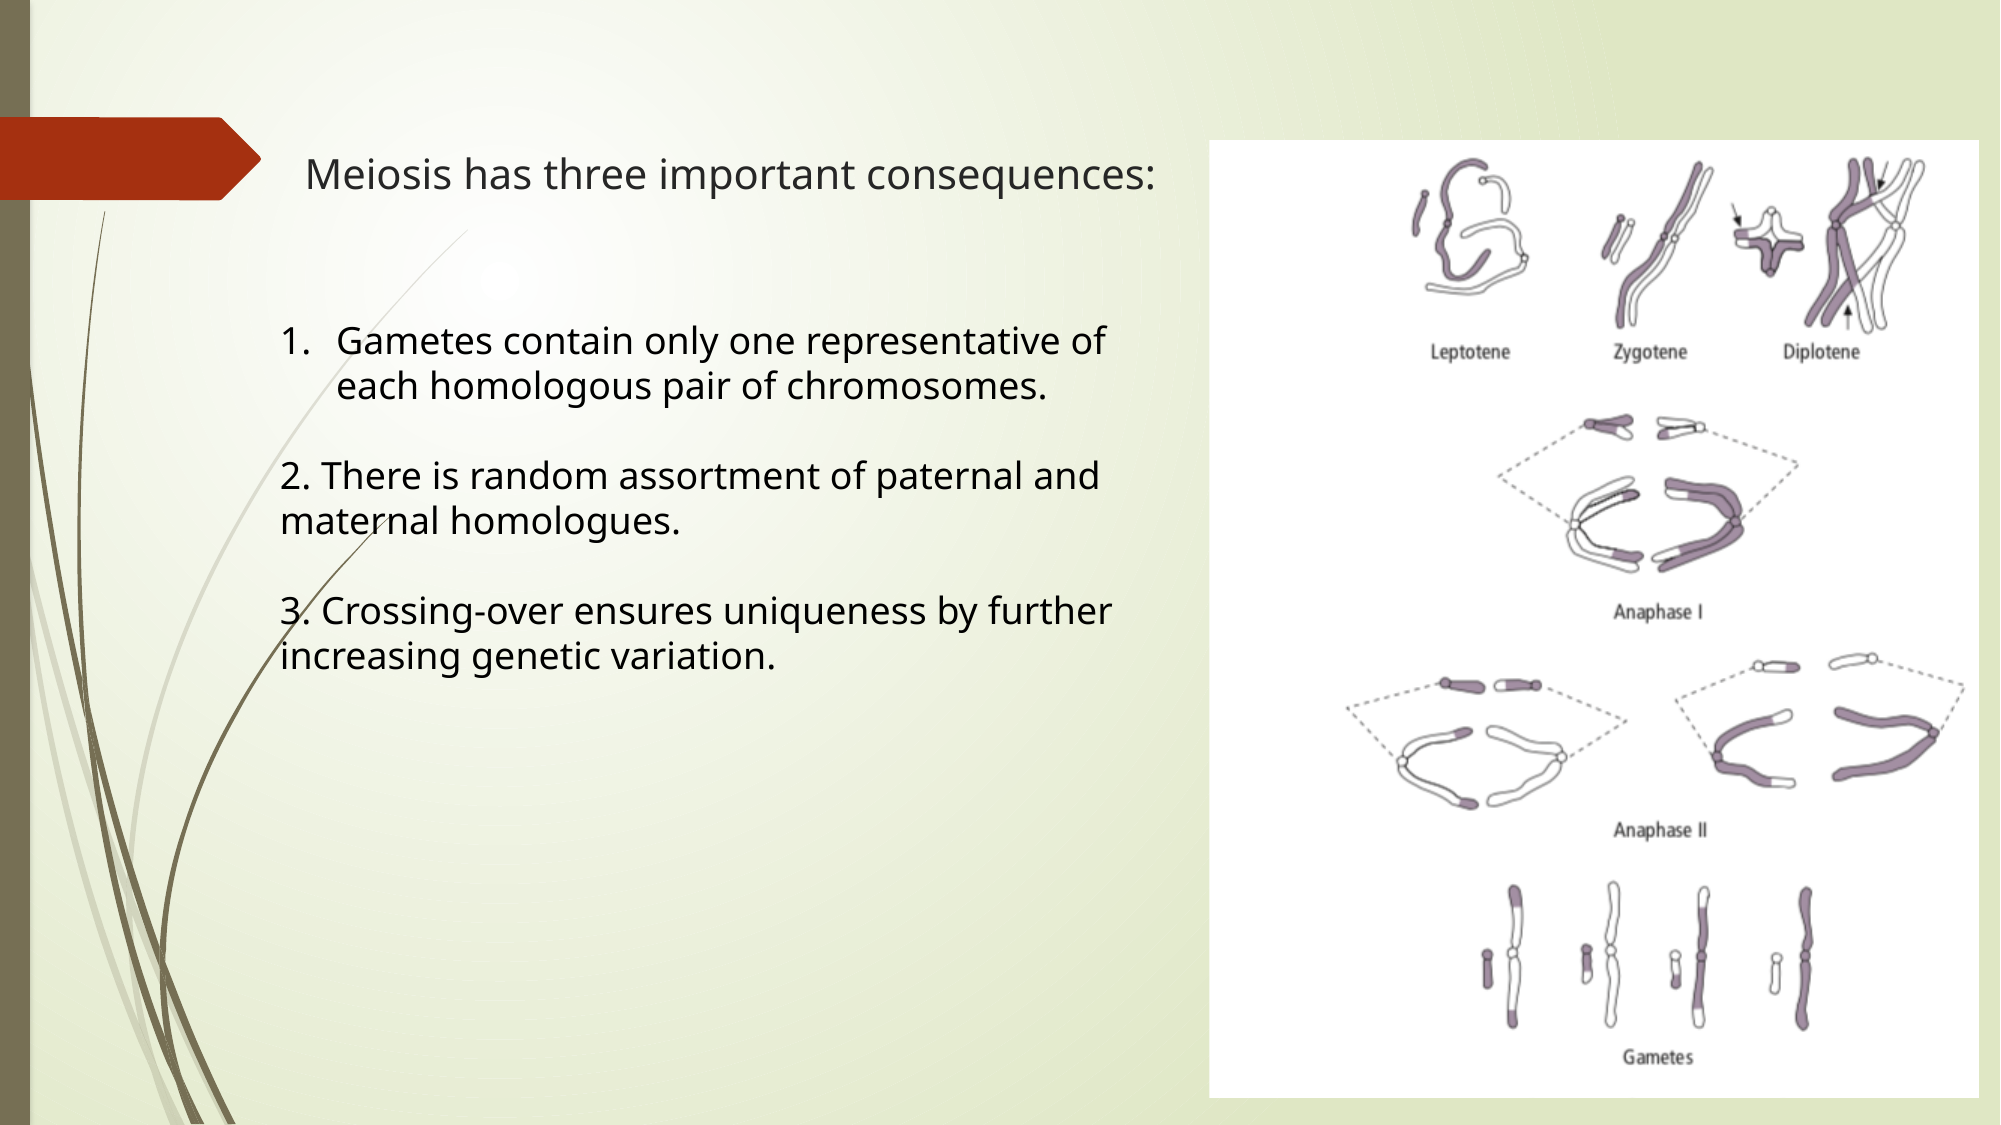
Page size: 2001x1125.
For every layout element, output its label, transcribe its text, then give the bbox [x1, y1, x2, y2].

text_box Gametes contain only one representative of each homologous pair of chromosomes. 2. There is random assortment of paternal and maternal homologues. 3. Crossing-over ensures uniqueness by further increasing genetic variation. [265, 309, 1204, 685]
title Meiosis has three important consequences: [289, 140, 1209, 309]
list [1209, 139, 1980, 1098]
